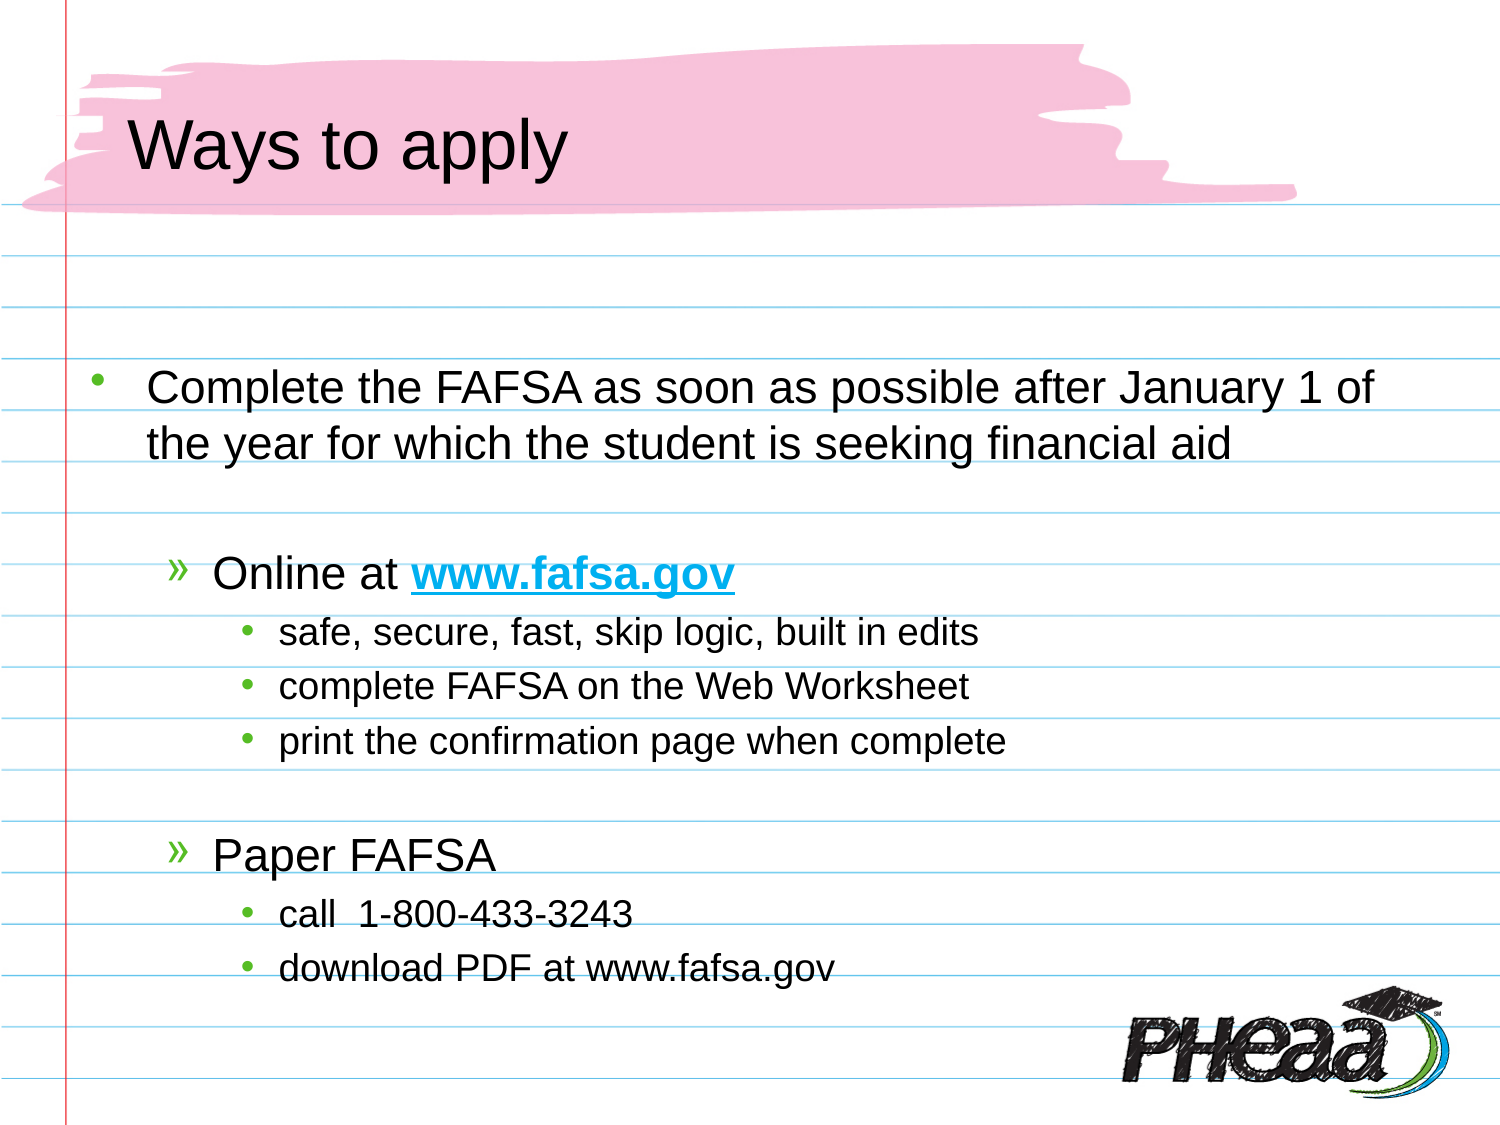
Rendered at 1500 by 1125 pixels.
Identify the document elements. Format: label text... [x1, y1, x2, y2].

picture [0, 0, 1500, 1125]
title Ways to apply [112, 82, 1463, 200]
list Complete the FAFSA as soon as possible after January 1 of the year for which the student is seeking financial aid Online at www.fafsa.gov safe, secure, fast, skip logic, built in edits complete FAFSA on the Web Worksheet print the confirmation page when complete Paper FAFSA call 1-800-433-3243 download PDF at www.fafsa.gov [75, 350, 1425, 1005]
